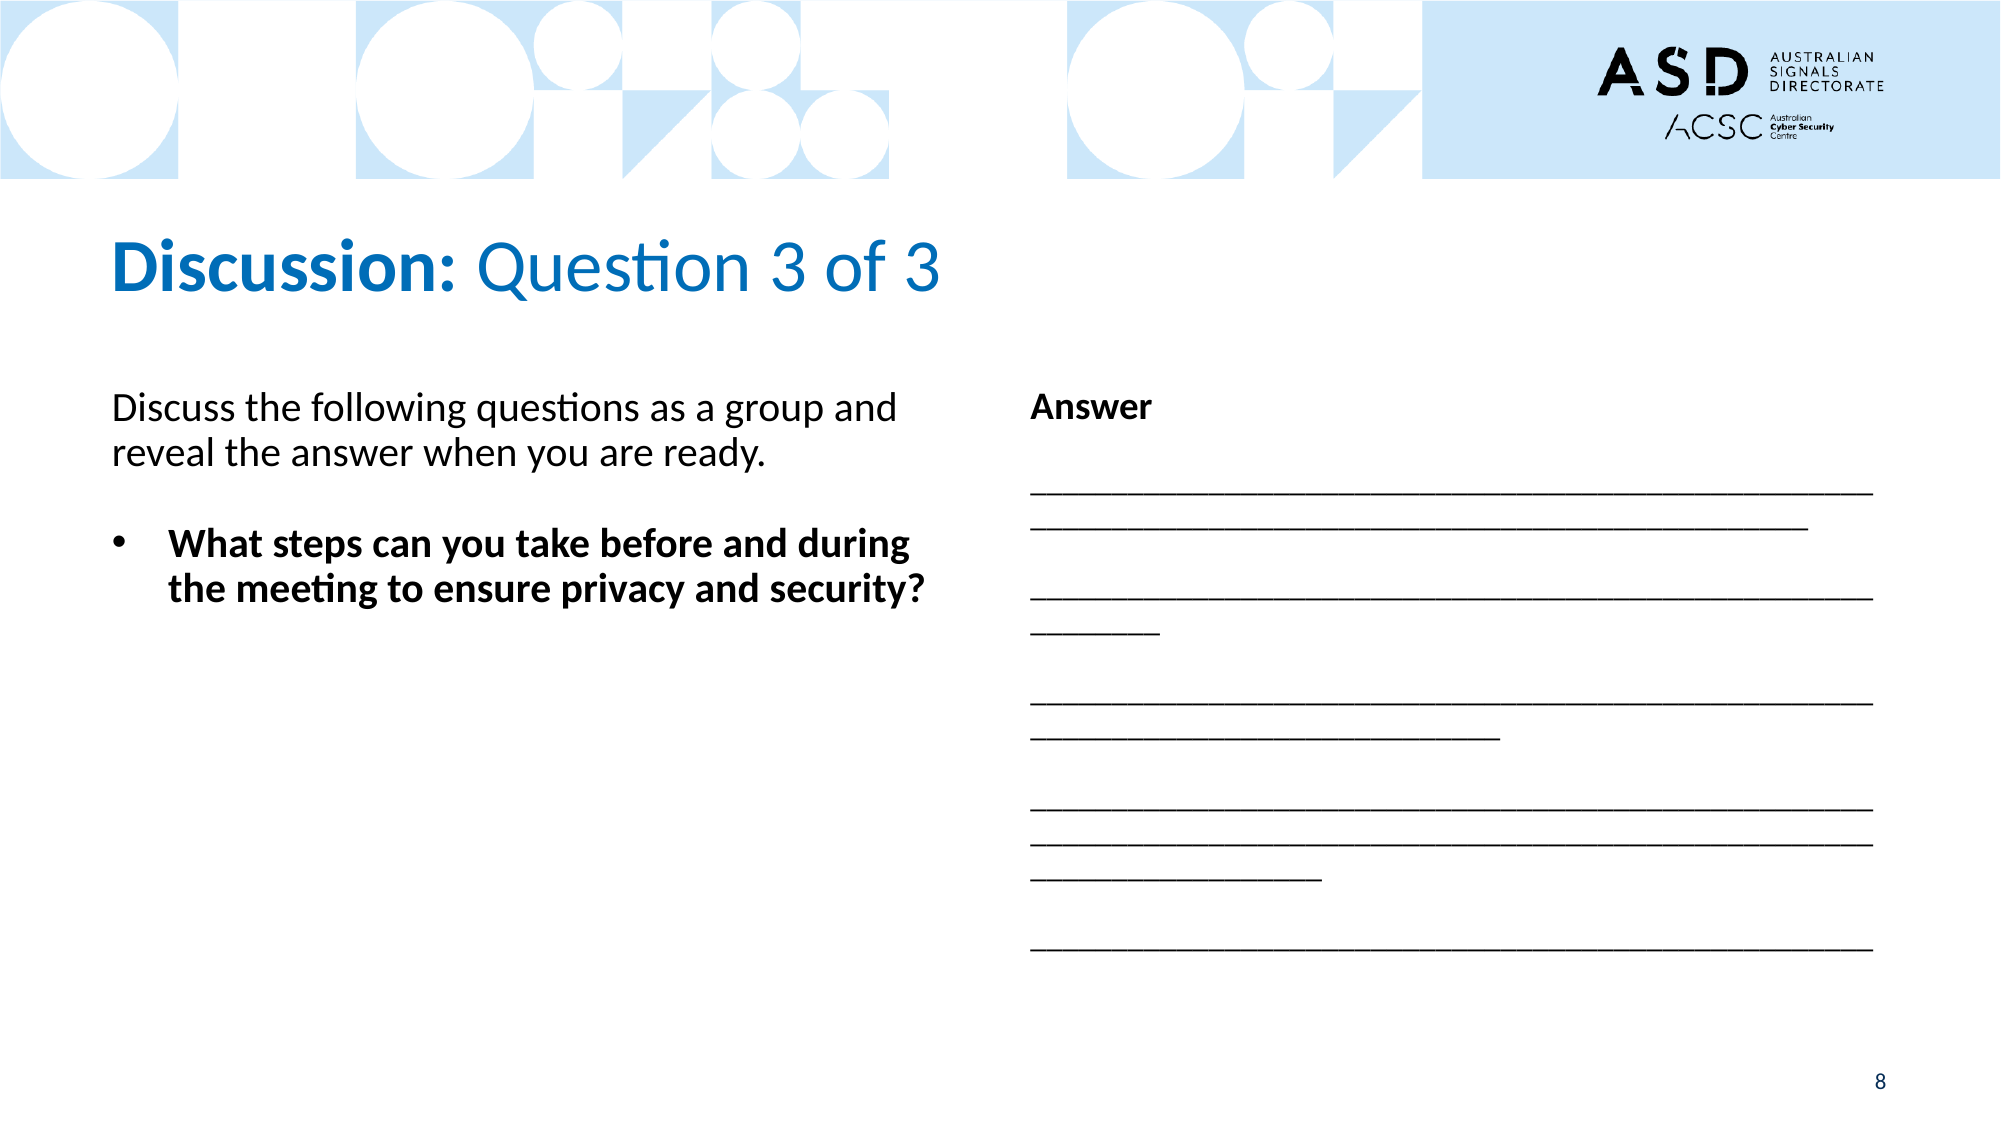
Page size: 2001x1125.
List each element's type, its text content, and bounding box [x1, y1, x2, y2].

list Discuss the following questions as a group and reveal the answer when you are ready. What steps can you take before and during the meeting to ensure privacy and security? [96, 378, 983, 1007]
picture [0, 0, 2001, 179]
slide_number 8 [1799, 1050, 1902, 1111]
title Discussion: Question 3 of 3 [96, 207, 1902, 328]
list Answer ____________________________________________________________________________________________________ ____________________________________________________________ _________________________________________________________________________________ __________________________________________________________________________________________________________________________ ____________________________________________________ [1015, 378, 1902, 982]
